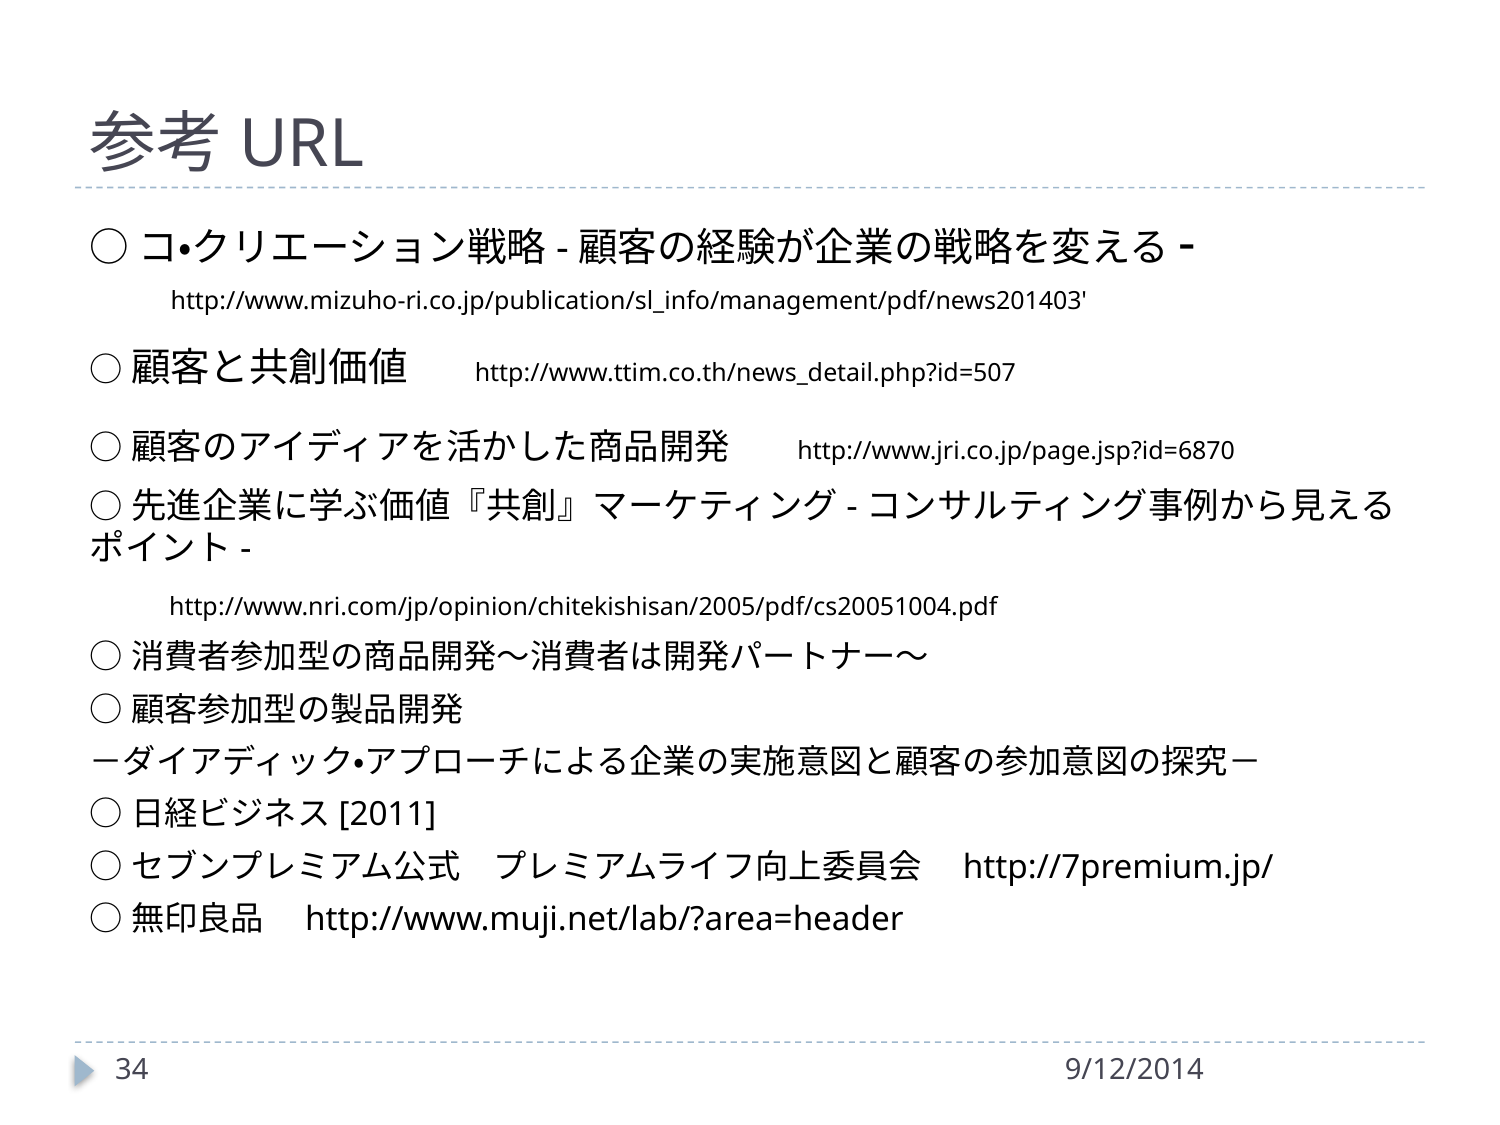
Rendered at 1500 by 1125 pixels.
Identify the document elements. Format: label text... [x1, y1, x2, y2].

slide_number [1050, 1042, 1426, 1103]
slide_number 34 [100, 1042, 426, 1103]
list ○コ・クリエーション戦略-顧客の経験が企業の戦略を変える- http://www.mizuho-ri.co.jp/publication/sl_info/management/pdf/news201403' ○顧客と共創価値 http://www.ttim.co.th/news_detail.php?id=507 ○顧客のアイディアを活かした商品開発 http://www.jri.co.jp/page.jsp?id=6870 ○先進企業に学ぶ価値『共創』マーケティング-コンサルティング事例から見えるポイント- http://www.nri.com/jp/opinion/chitekishisan/2005/pdf/cs20051004.pdf ○消費者参加型の商品開発～消費者は開発パートナー～ ○顧客参加型の製品開発 －ダイアディック・アプローチによる企業の実施意図と顧客の参加意図の探究－ ○日経ビジネス[2011] ○セブンプレミアム公式 プレミアムライフ向上委員会 http://7premium.jp/ ○無印良品 http://www.muji.net/lab/?area=header [75, 200, 1425, 1010]
title 参考URL [75, 24, 1425, 188]
